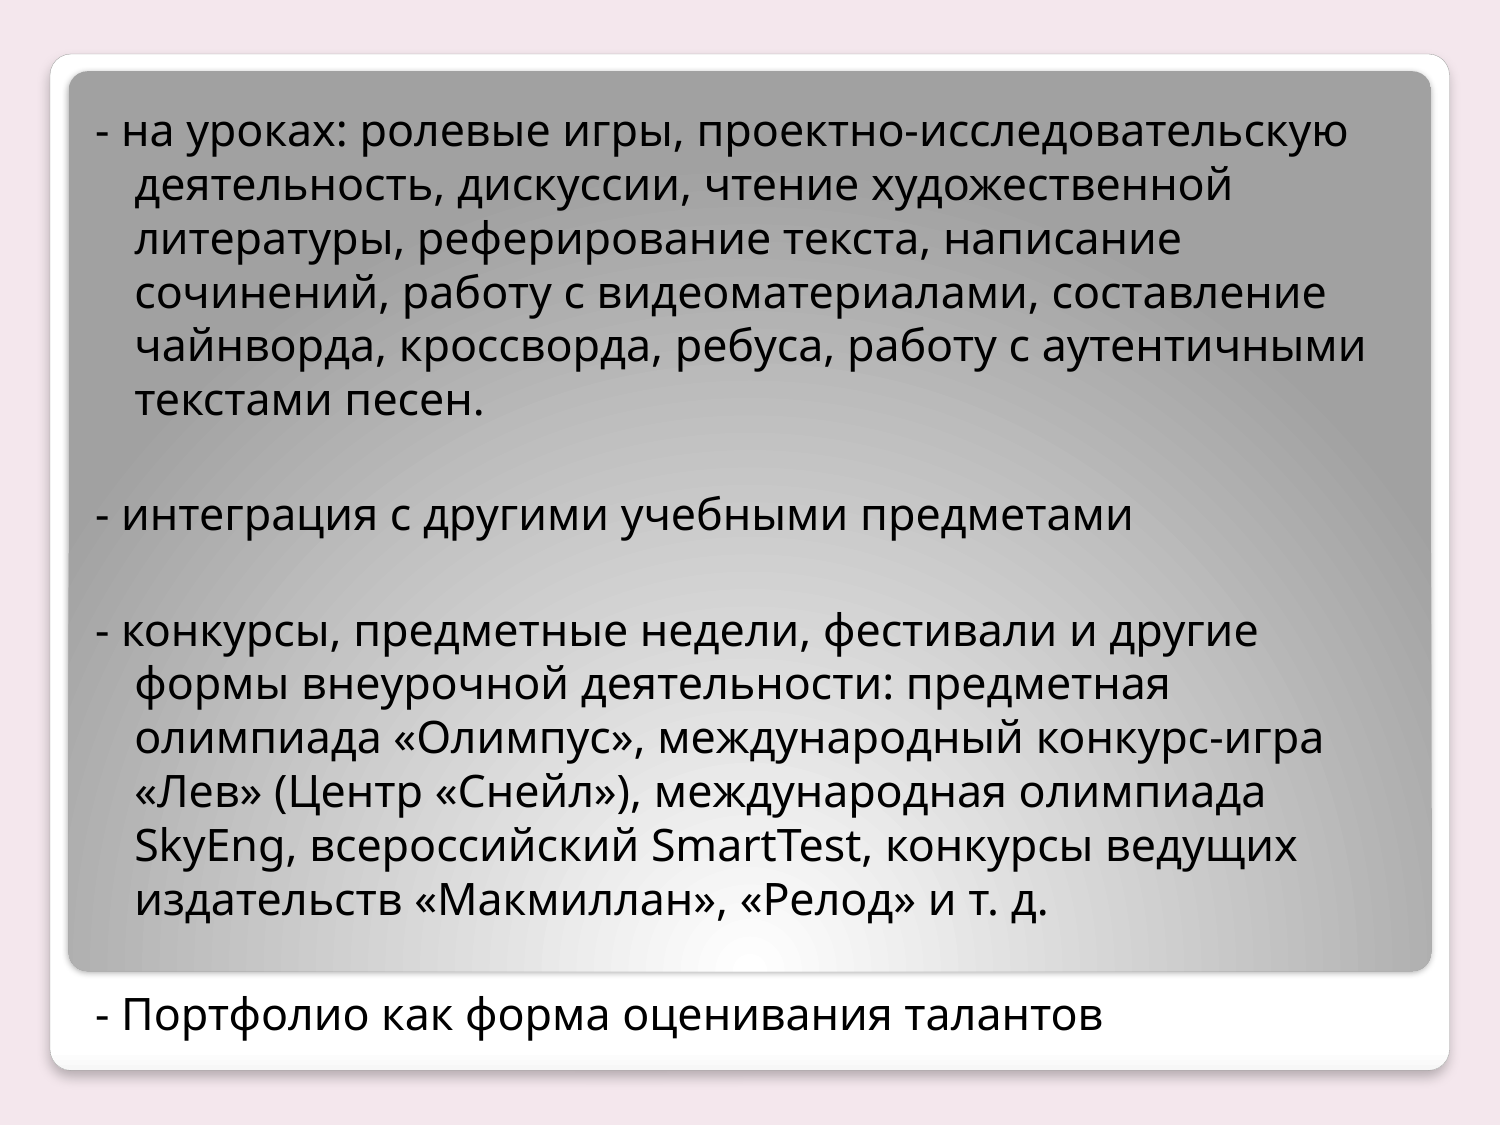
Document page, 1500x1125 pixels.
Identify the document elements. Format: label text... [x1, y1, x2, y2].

list - на уроках: ролевые игры, проектно-исследовательскую деятельность, дискуссии, чтение художественной литературы, реферирование текста, написание сочинений, работу с видеоматериалами, составление чайнворда, кроссворда, ребуса, работу с аутентичными текстами песен. - интеграция с другими учебными предметами - конкурсы, предметные недели, фестивали и другие формы внеурочной деятельности: предметная олимпиада «Олимпус», международный конкурс-игра «Лев» (Центр «Снейл»), международная олимпиада SkyEng, всероссийский SmartTest, конкурсы ведущих издательств «Макмиллан», «Релод» и т. д. - Портфолио как форма оценивания талантов [64, 86, 1425, 1071]
